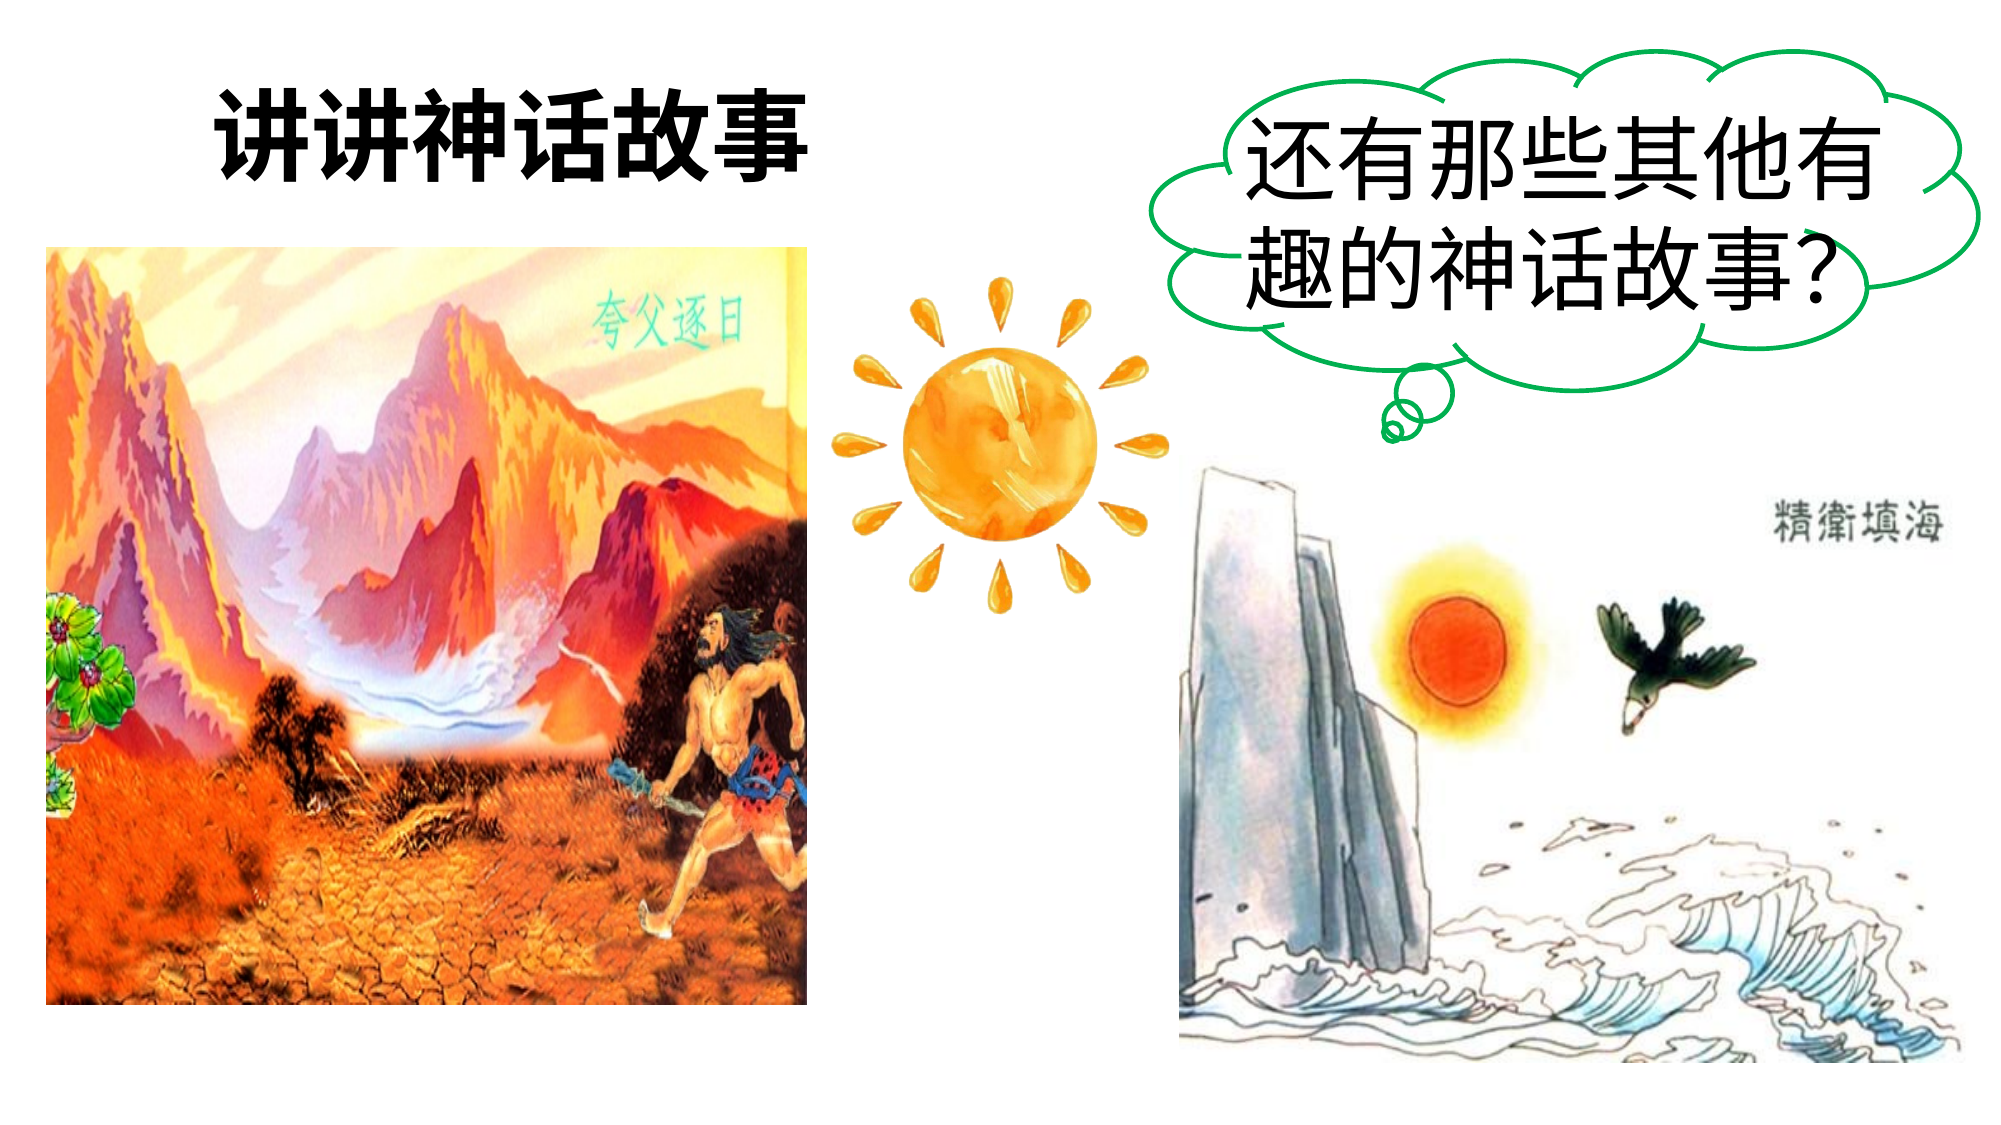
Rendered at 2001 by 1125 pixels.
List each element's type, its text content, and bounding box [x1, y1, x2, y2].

picture [46, 247, 808, 1005]
text_box 讲讲神话故事 [196, 66, 827, 201]
text_box [1233, 329, 1840, 443]
text_box [1278, 50, 1891, 94]
picture [830, 276, 1170, 615]
text_box [1150, 133, 1229, 329]
text_box 还有那些其他有趣的神话故事？ [1229, 94, 1929, 329]
picture [1179, 455, 1979, 1063]
text_box [1929, 107, 1980, 274]
